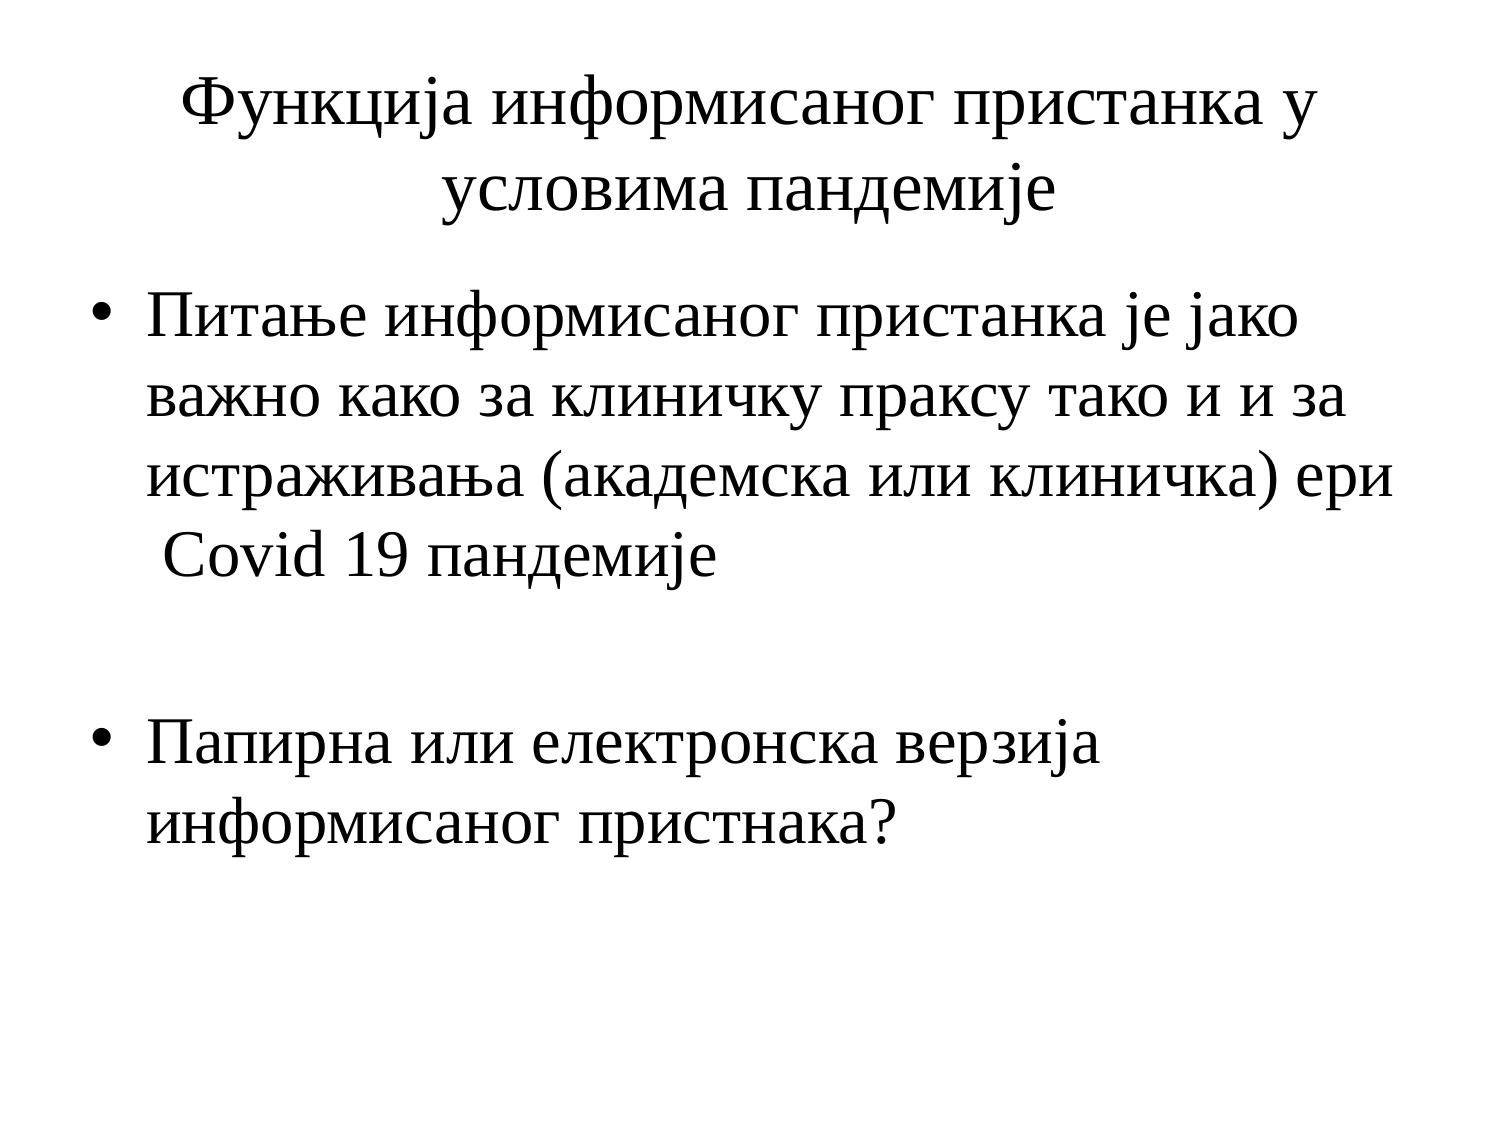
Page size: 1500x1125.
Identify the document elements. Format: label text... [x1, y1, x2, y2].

title Функција информисаног пристанка у условима пандемије [75, 45, 1425, 233]
list Питање информисаног пристанка је јако важно како за клиничку праксу тако и и за истраживања (академска или клиничка) ери Covid 19 пандемије Папирна или електронска верзија информисаног пристнака? [75, 262, 1425, 1005]
